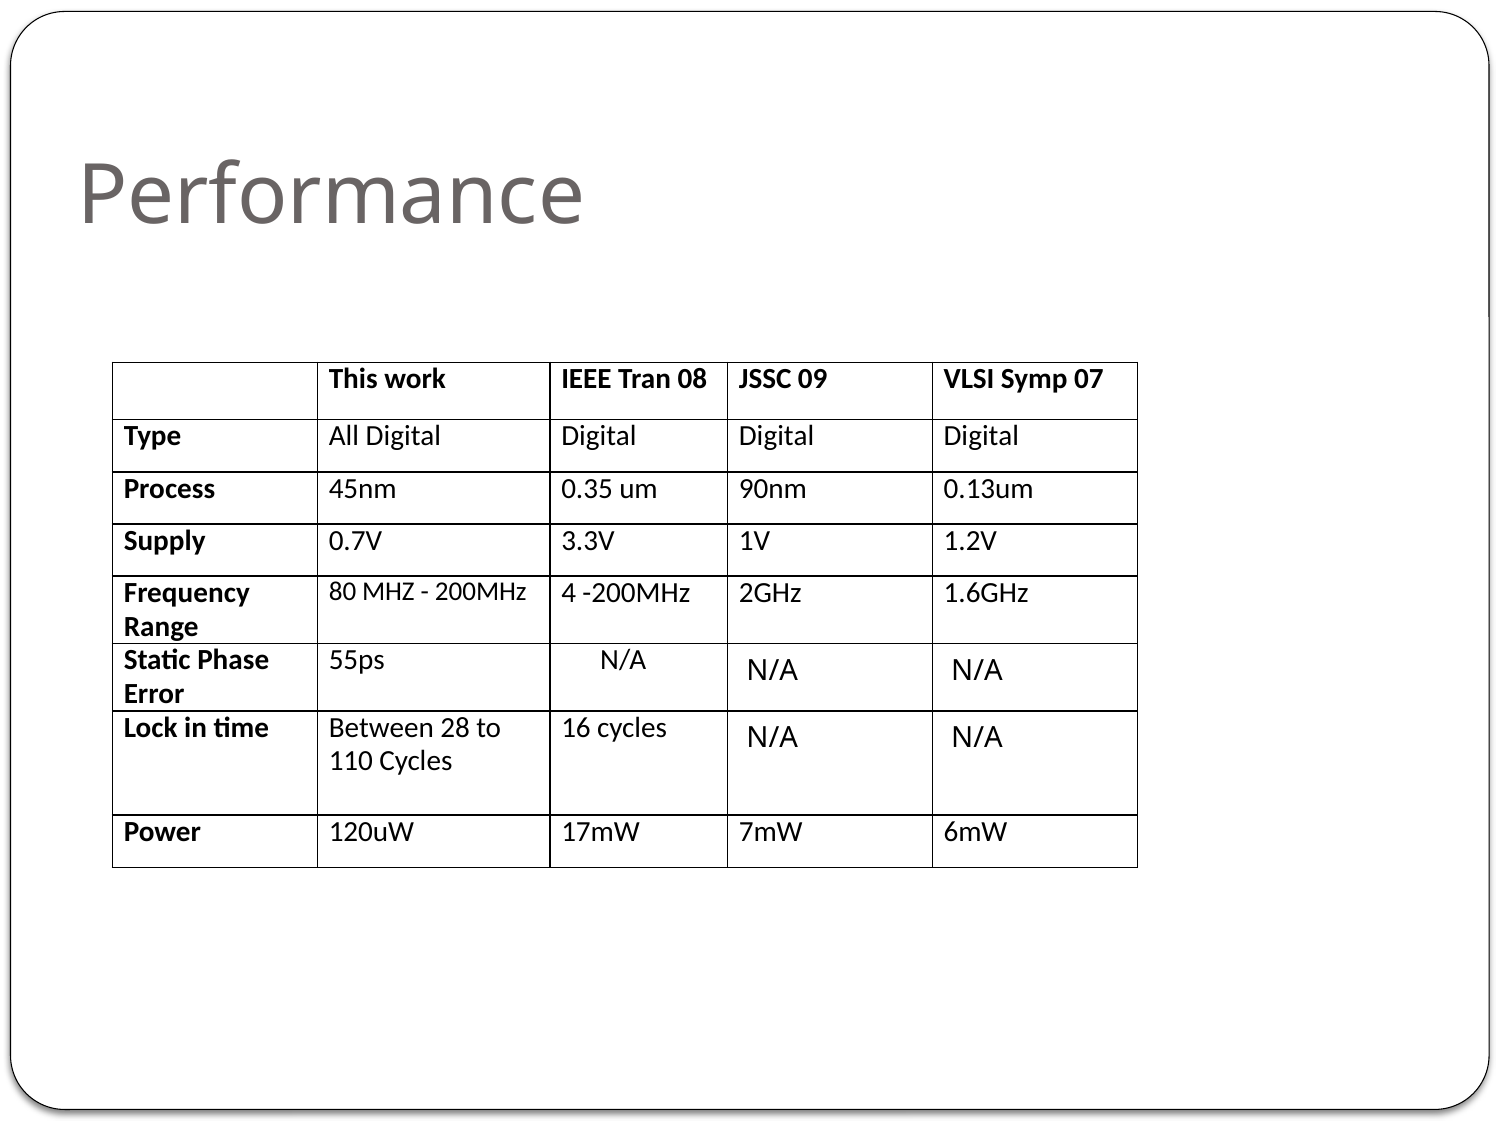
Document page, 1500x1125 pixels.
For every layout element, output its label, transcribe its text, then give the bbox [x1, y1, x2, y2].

table_cell N/A [728, 644, 932, 710]
table_cell 120uW [318, 816, 549, 867]
table_header VLSI Symp 07 [933, 363, 1137, 419]
table_cell 55ps [318, 644, 549, 710]
table_cell Process [113, 473, 317, 523]
table_cell Frequency Range [113, 577, 317, 643]
table_cell 1.6GHz [933, 577, 1137, 643]
table_cell 0.7V [318, 525, 549, 575]
table_cell 2GHz [728, 577, 932, 643]
table_cell Static Phase Error [113, 644, 317, 710]
table_cell Power [113, 816, 317, 867]
table_cell All Digital [318, 420, 549, 471]
table_cell 16 cycles [551, 712, 727, 814]
table_cell N/A [551, 644, 727, 710]
table_cell 1V [728, 525, 932, 575]
table_cell Lock in time [113, 712, 317, 814]
table_cell 17mW [551, 816, 727, 867]
table_cell 80 MHZ - 200MHz [318, 577, 549, 643]
table_header IEEE Tran 08 [551, 363, 727, 419]
table_cell 6mW [933, 816, 1137, 867]
table_cell Digital [728, 420, 932, 471]
table_cell Between 28 to 110 Cycles [318, 712, 549, 814]
table_cell 45nm [318, 473, 549, 523]
table_cell 3.3V [551, 525, 727, 575]
table_header [113, 363, 317, 419]
title Performance [62, 99, 1413, 255]
table_cell N/A [933, 712, 1137, 814]
table_cell Digital [933, 420, 1137, 471]
table_cell N/A [728, 712, 932, 814]
table_cell Supply [113, 525, 317, 575]
table_cell 4 -200MHz [551, 577, 727, 643]
table_cell 7mW [728, 816, 932, 867]
table_cell 0.13um [933, 473, 1137, 523]
table_header JSSC 09 [728, 363, 932, 419]
table_cell N/A [933, 644, 1137, 710]
table_cell 0.35 um [551, 473, 727, 523]
table_header This work [318, 363, 549, 419]
table_cell 90nm [728, 473, 932, 523]
table_cell Type [113, 420, 317, 471]
table_cell 1.2V [933, 525, 1137, 575]
table_cell Digital [551, 420, 727, 471]
